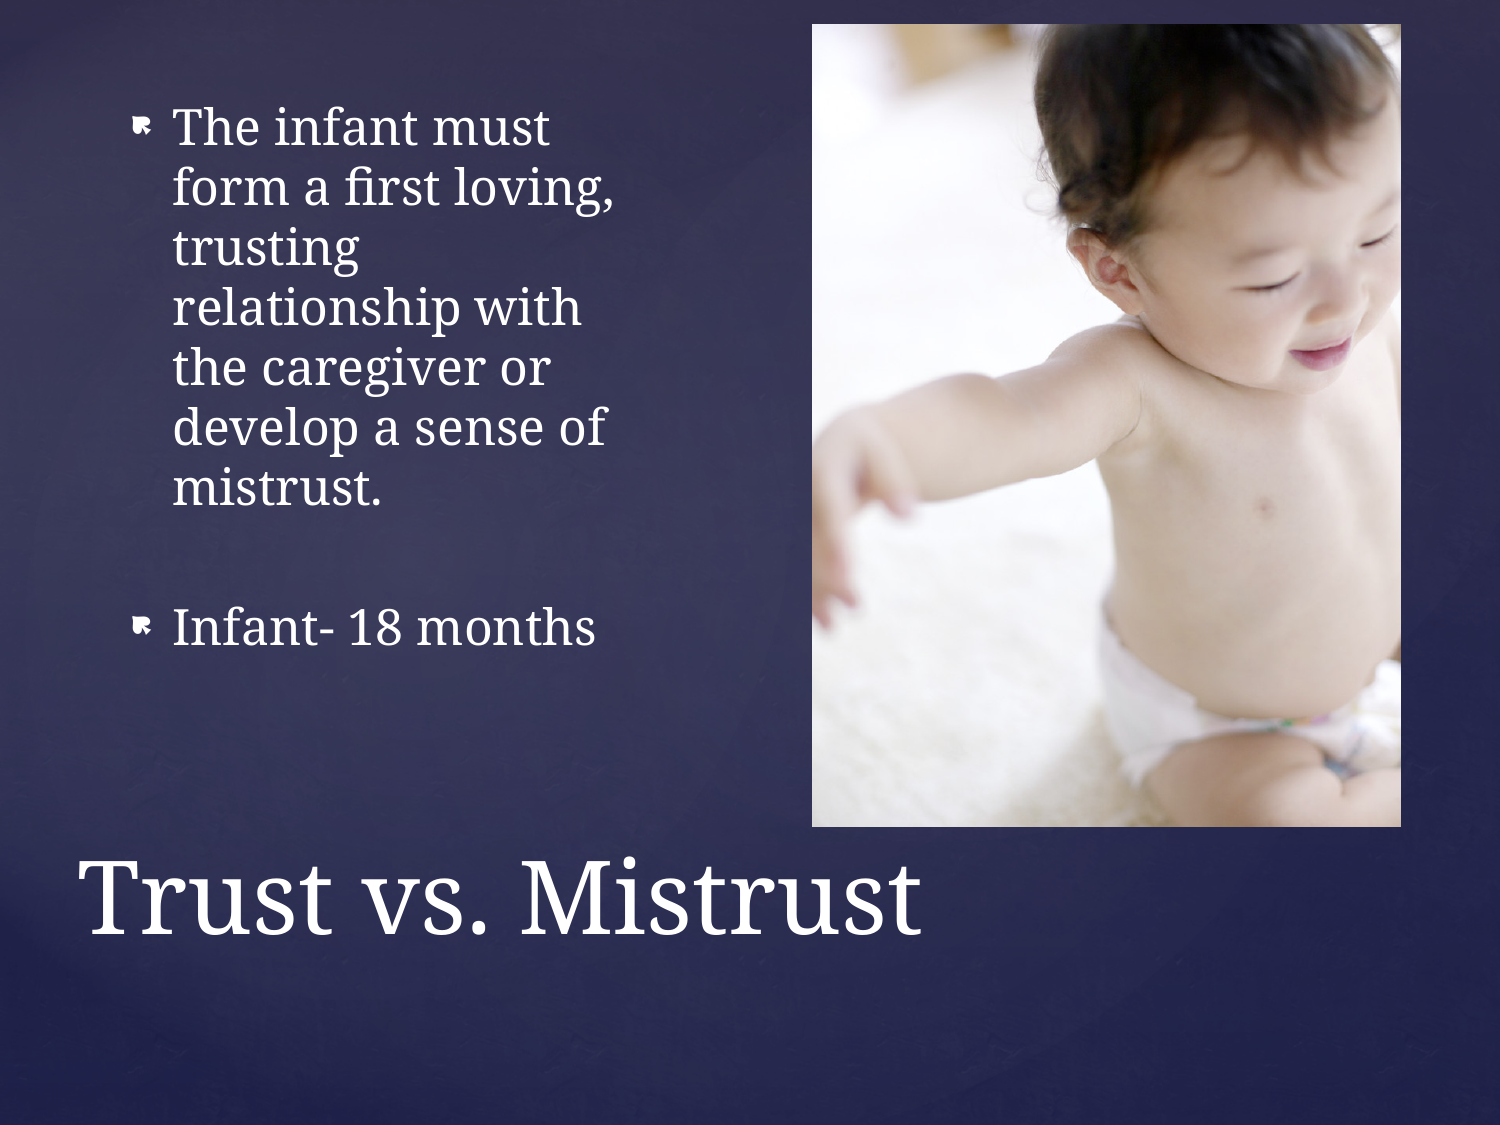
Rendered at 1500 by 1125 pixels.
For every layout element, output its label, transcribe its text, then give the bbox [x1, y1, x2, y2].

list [811, 24, 1401, 827]
list The infant must form a first loving, trusting relationship with the caregiver or develop a sense of mistrust. Infant- 18 months [112, 125, 650, 688]
title Trust vs. Mistrust [62, 812, 1300, 963]
